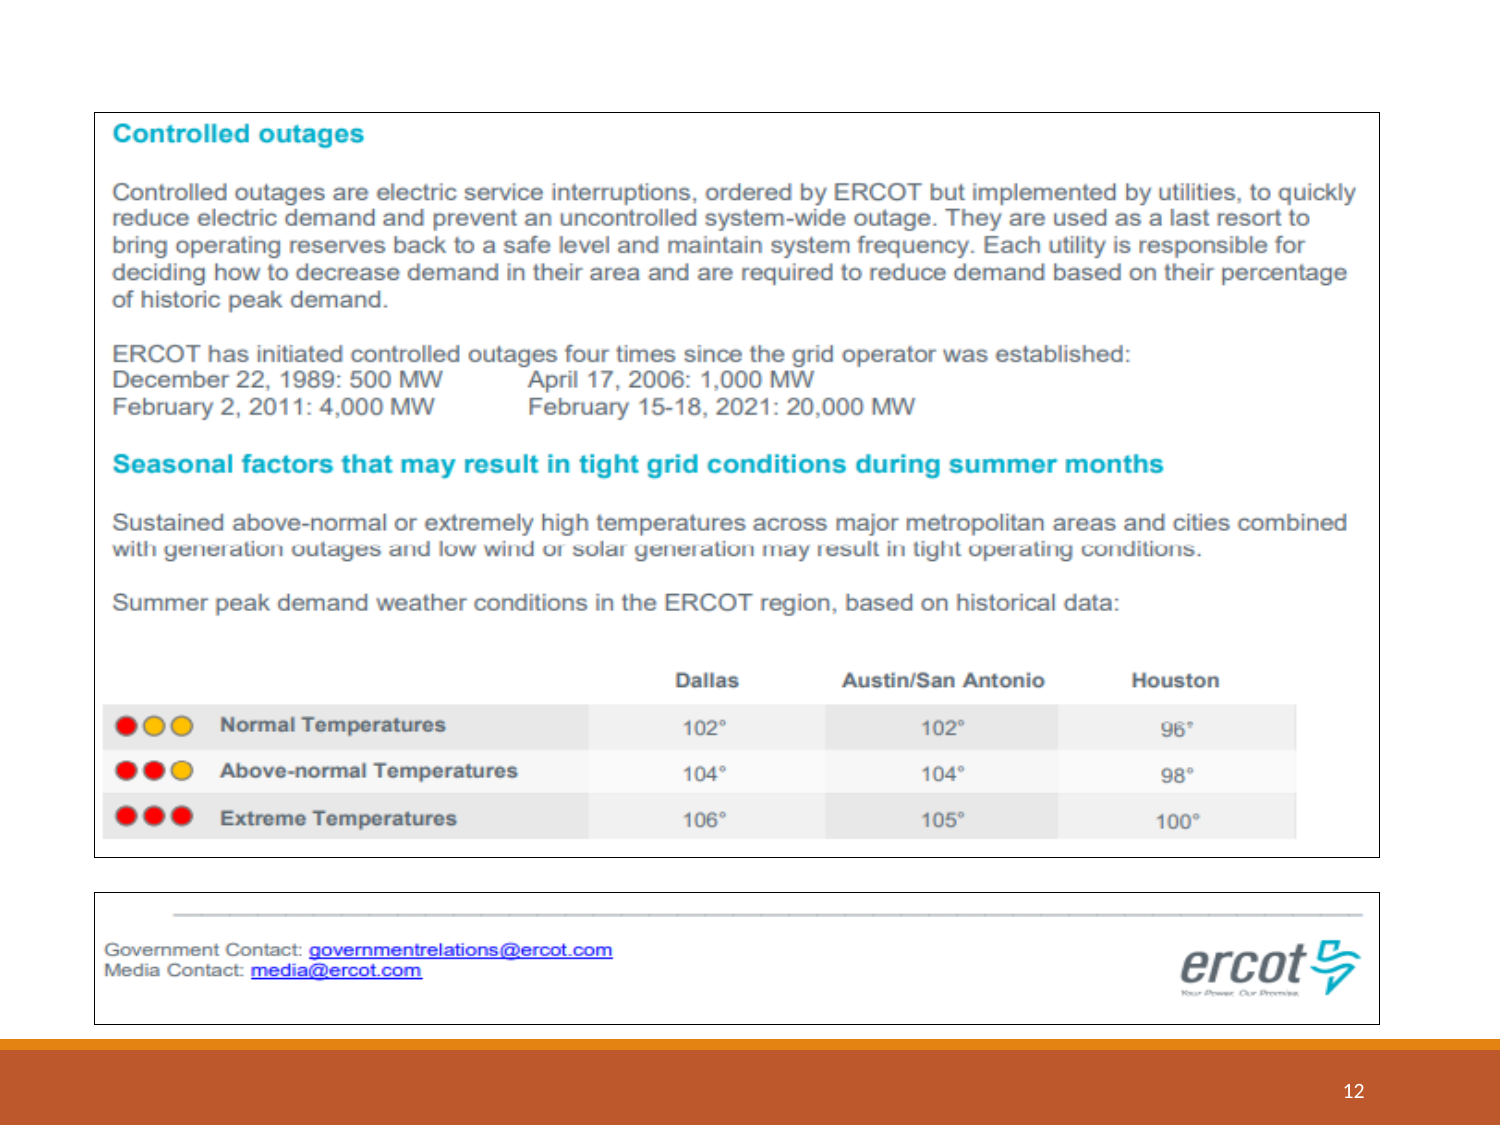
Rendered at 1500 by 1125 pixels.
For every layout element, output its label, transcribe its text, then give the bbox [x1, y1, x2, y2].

picture [93, 891, 1380, 1026]
slide_number 12 [1218, 1059, 1380, 1120]
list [93, 111, 1380, 858]
